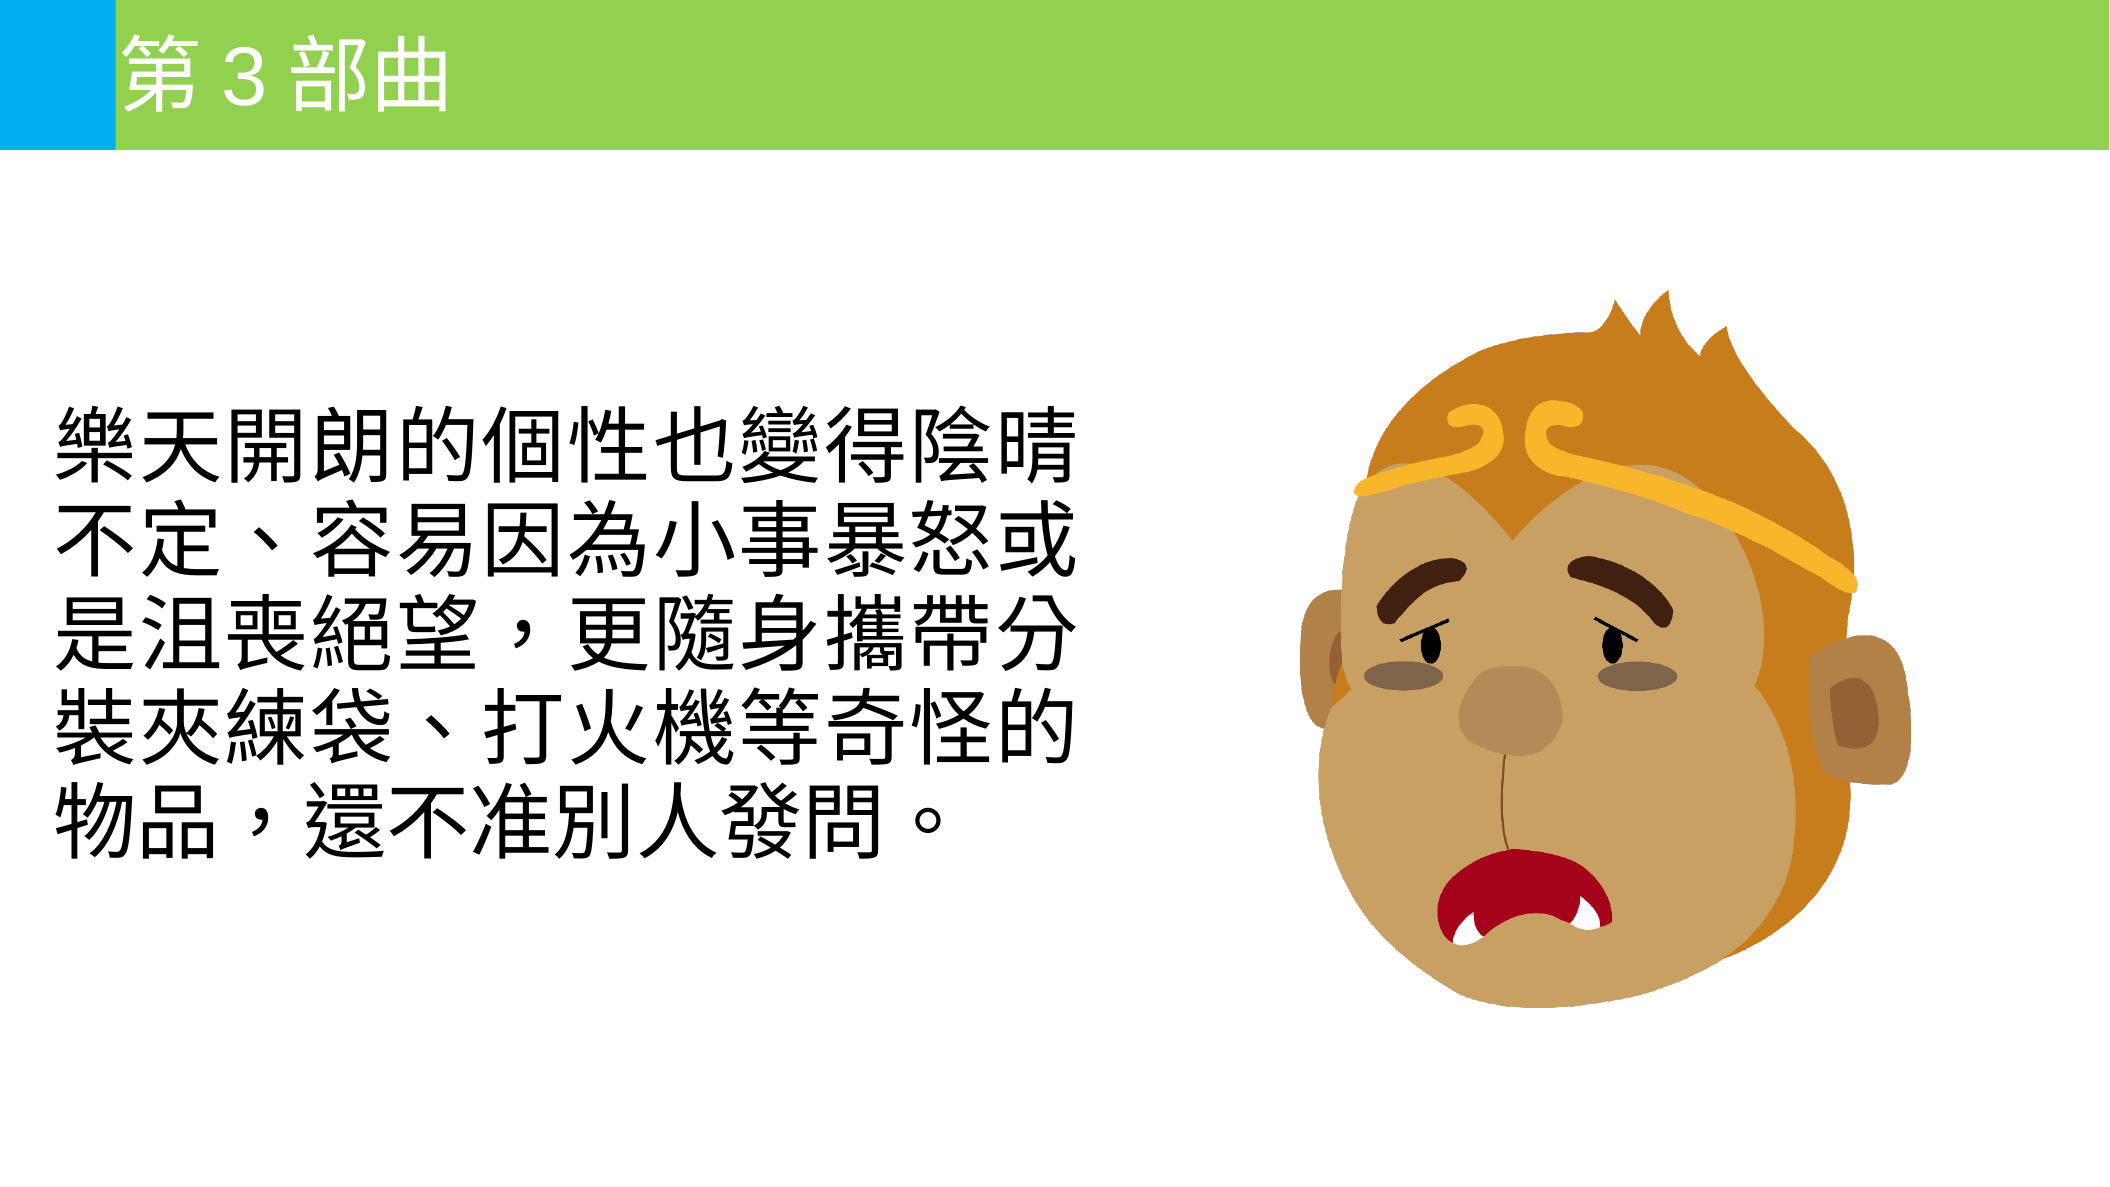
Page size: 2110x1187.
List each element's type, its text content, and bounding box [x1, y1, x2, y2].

picture [1125, 0, 2087, 1187]
text_box 樂天開朗的個性也變得陰晴不定、容易因為小事暴怒或是沮喪絕望，更隨身攜帶分裝夾練袋、打火機等奇怪的物品，還不准別人發問。 [38, 392, 1094, 876]
text_box 第3部曲 [103, 14, 469, 130]
